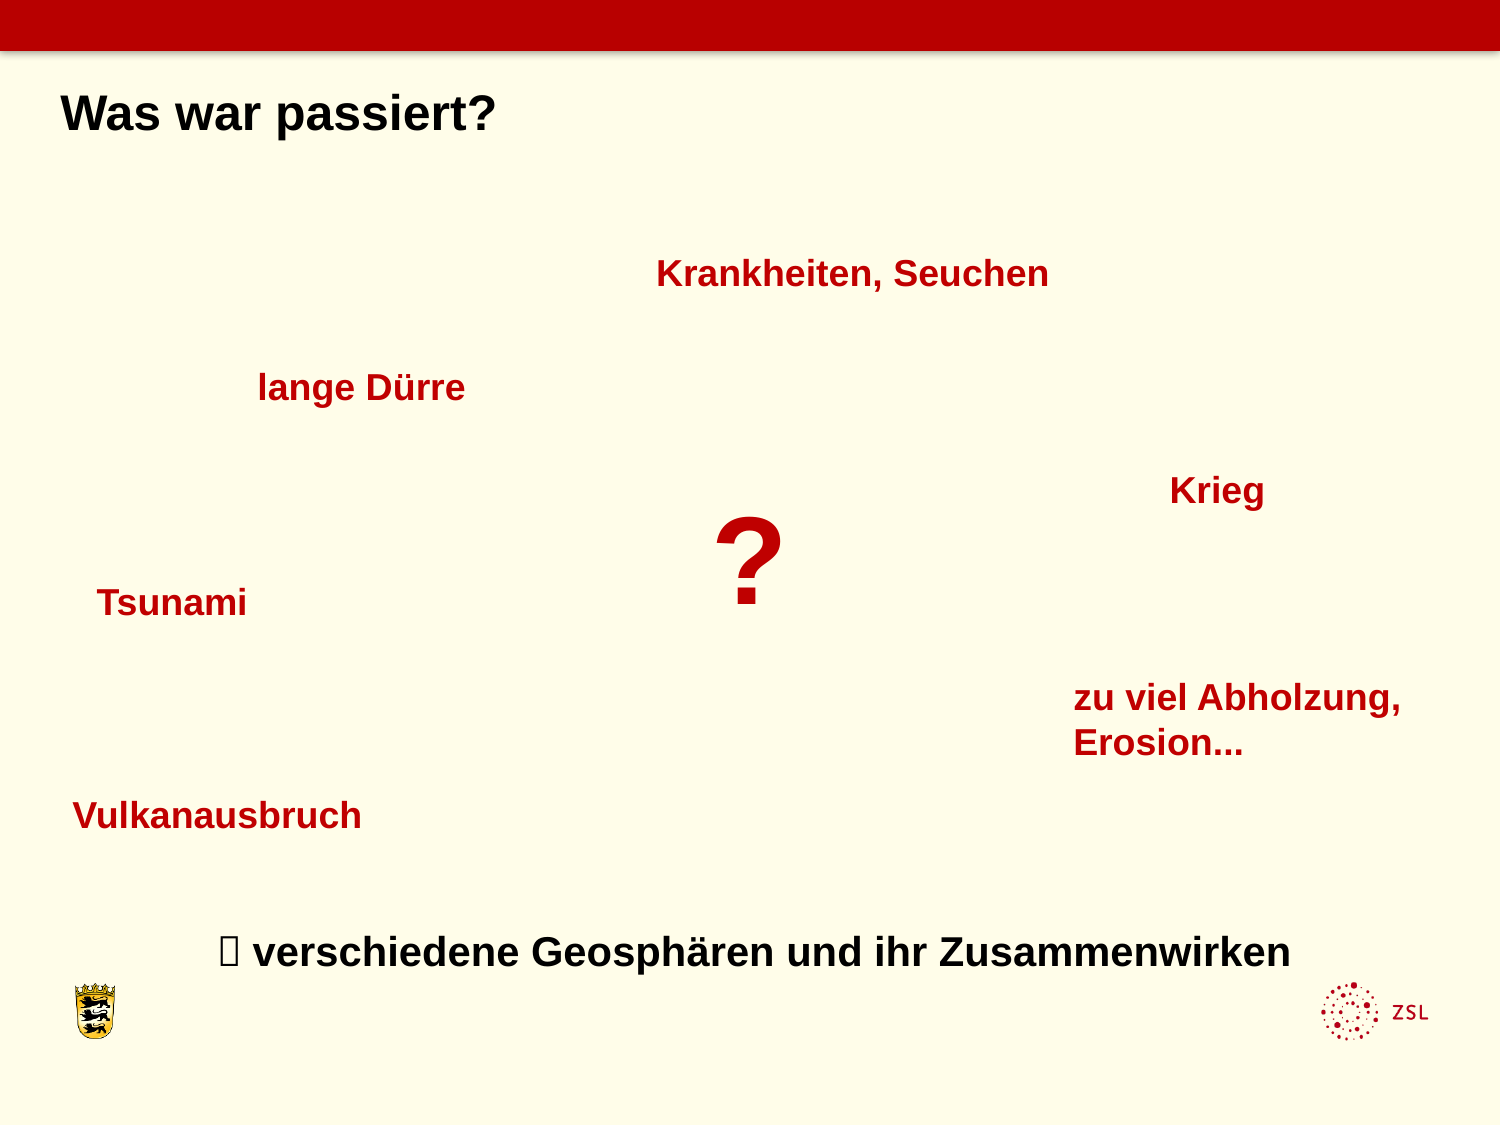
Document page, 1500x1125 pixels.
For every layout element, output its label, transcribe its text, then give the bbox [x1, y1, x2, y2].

text_box lange Dürre [242, 355, 481, 416]
text_box Tsunami [81, 571, 263, 631]
text_box Vulkanausbruch [57, 783, 378, 844]
text_box Was war passiert? [45, 73, 527, 148]
text_box Krankheiten, Seuchen [641, 241, 1065, 301]
picture [73, 981, 117, 1041]
text_box  verschiedene Geosphären und ihr Zusammenwirken [202, 917, 1319, 983]
text_box Krieg [1154, 458, 1281, 518]
text_box zu viel Abholzung, Erosion... [1058, 665, 1428, 770]
picture [1320, 981, 1429, 1041]
text_box ? [696, 471, 803, 637]
